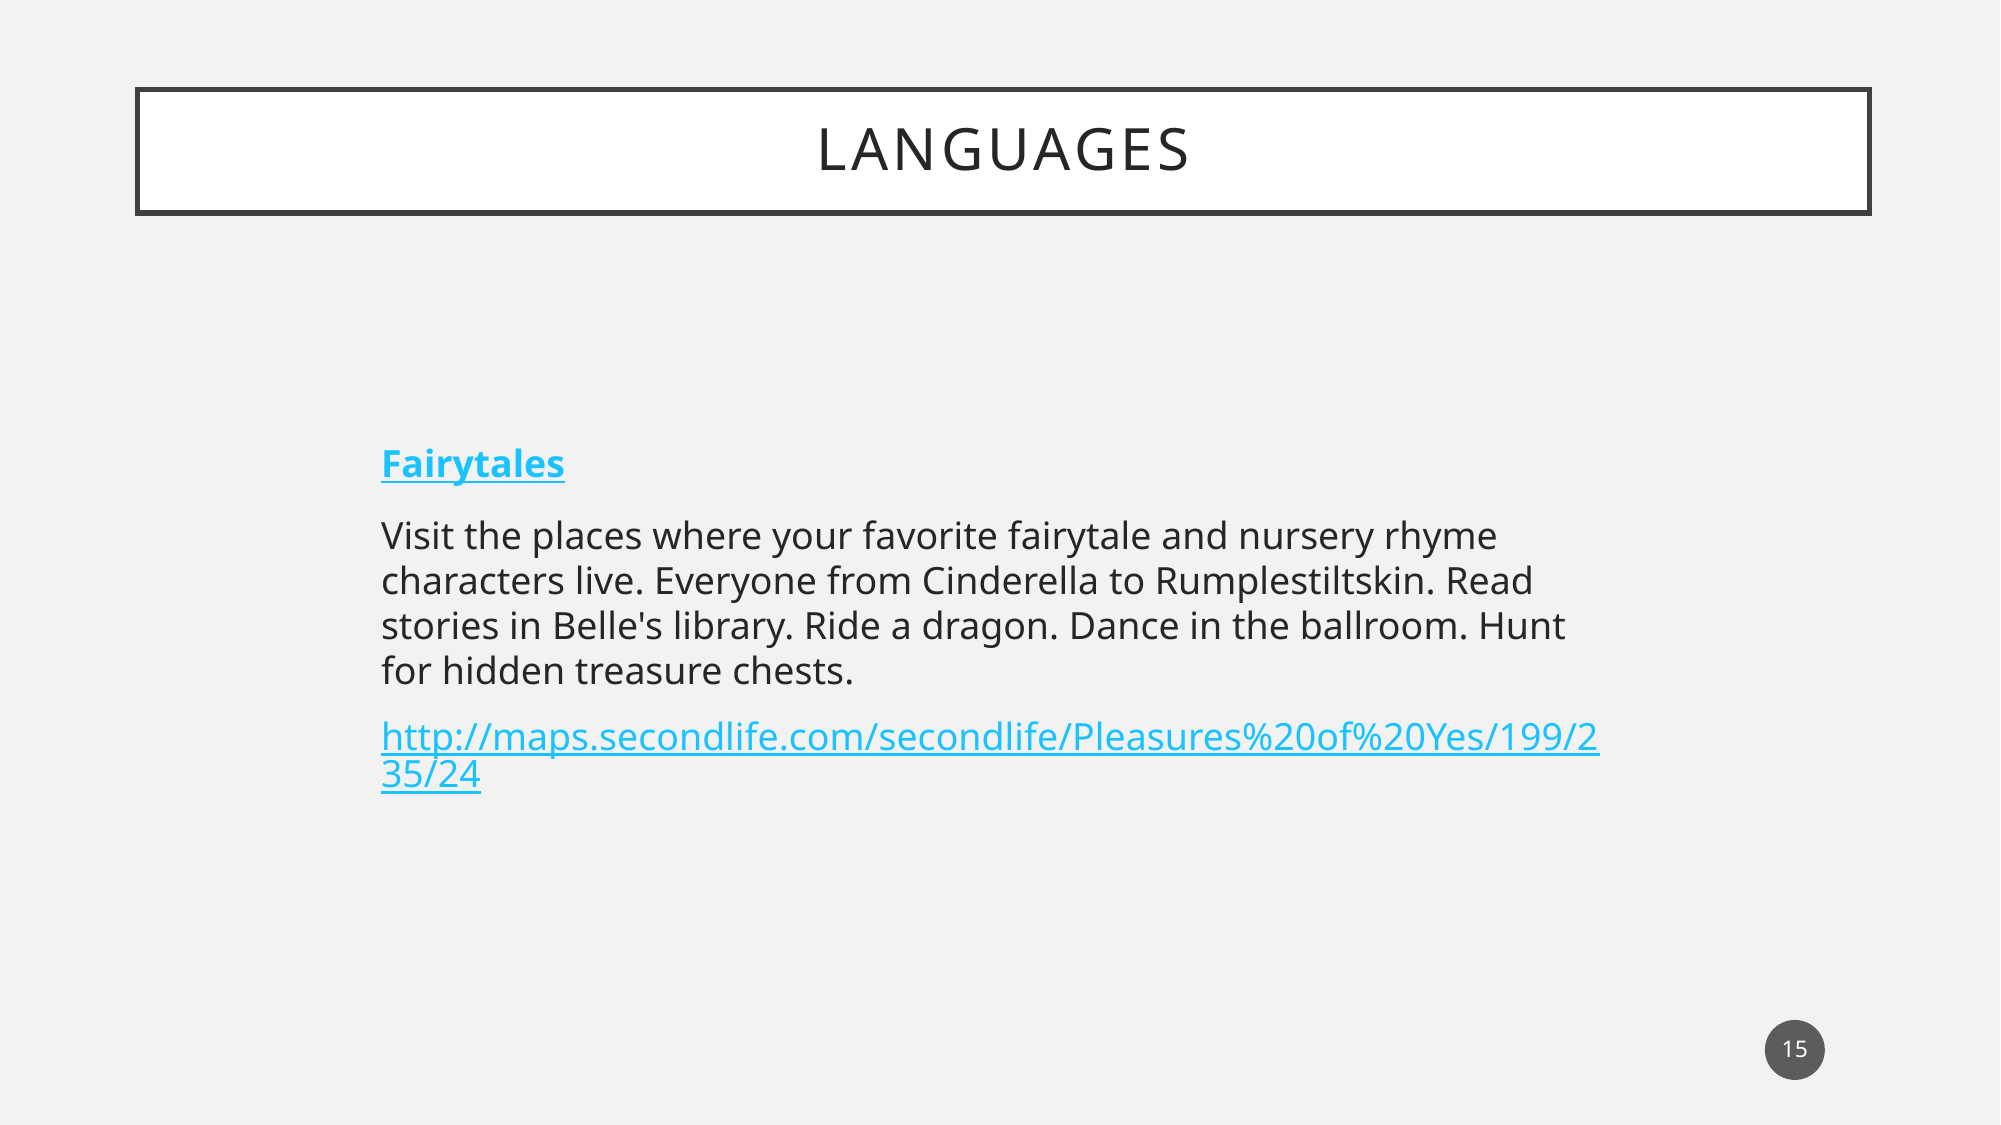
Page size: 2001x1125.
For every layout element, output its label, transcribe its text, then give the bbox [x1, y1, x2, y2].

slide_number 15 [1764, 1019, 1825, 1080]
list Fairytales Visit the places where your favorite fairytale and nursery rhyme characters live. Everyone from Cinderella to Rumplestiltskin. Read stories in Belle's library. Ride a dragon. Dance in the ballroom. Hunt for hidden treasure chests. http://maps.secondlife.com/secondlife/Pleasures%20of%20Yes/199/235/24 [366, 432, 1634, 942]
title Languages [135, 87, 1872, 216]
